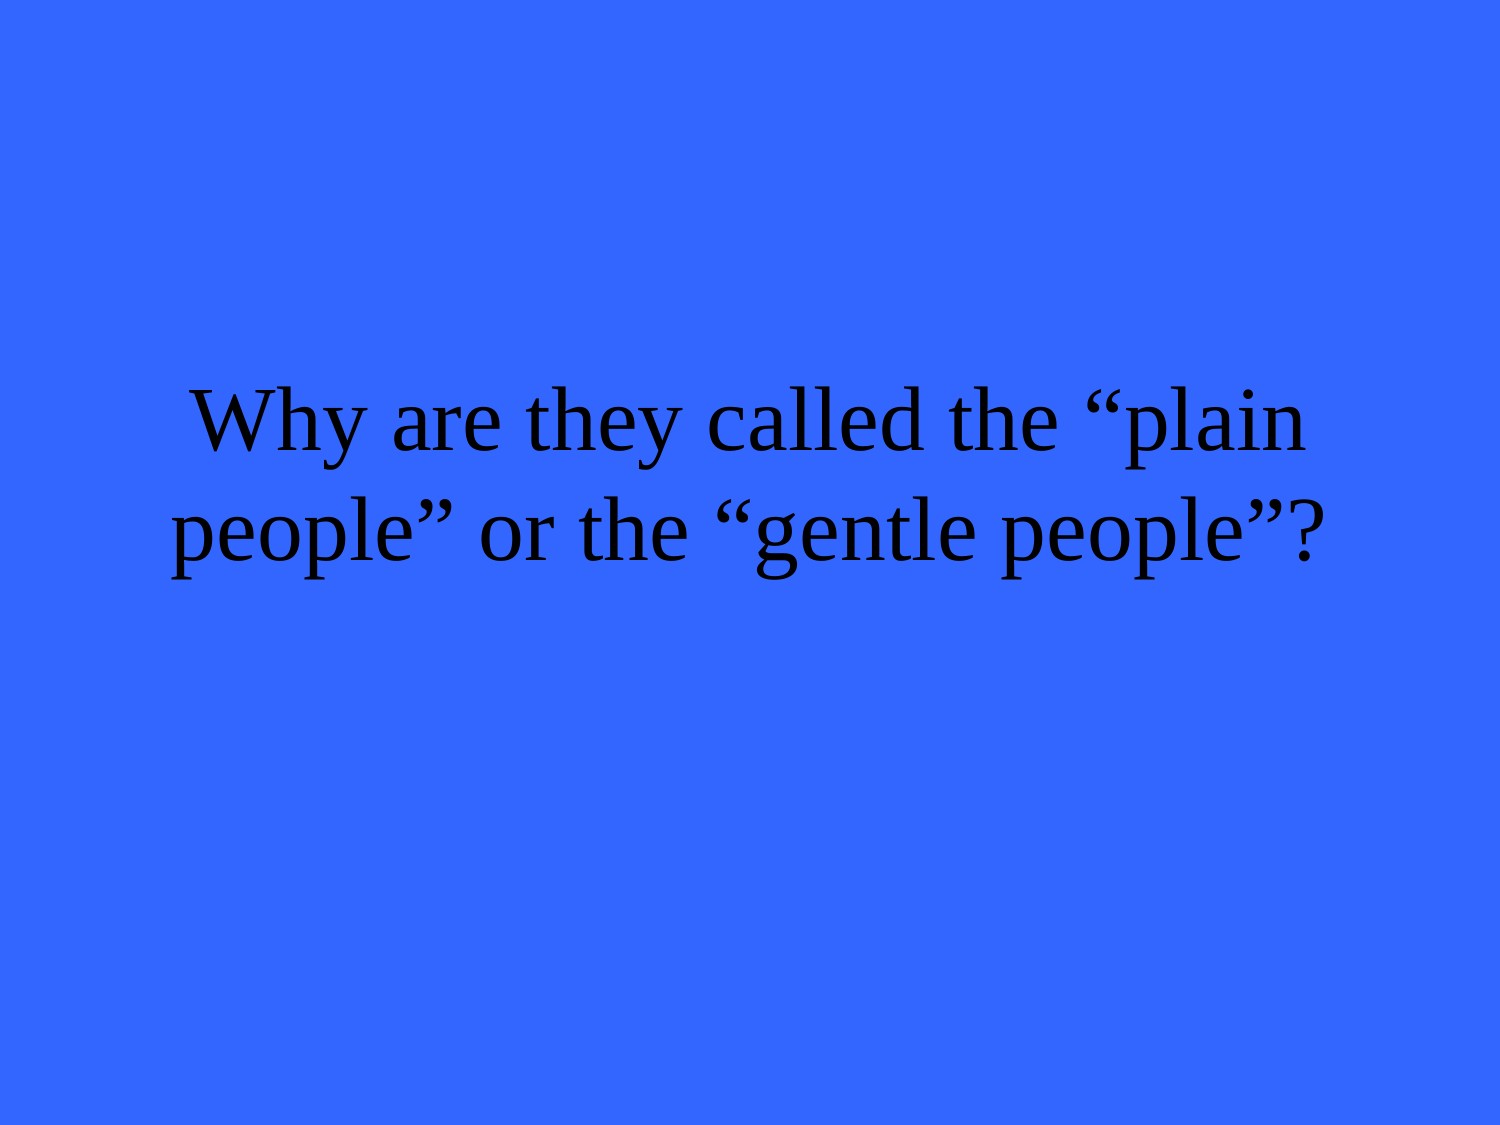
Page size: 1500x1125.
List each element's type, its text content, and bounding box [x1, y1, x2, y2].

title Why are they called the “plain people” or the “gentle people”? [112, 375, 1388, 563]
